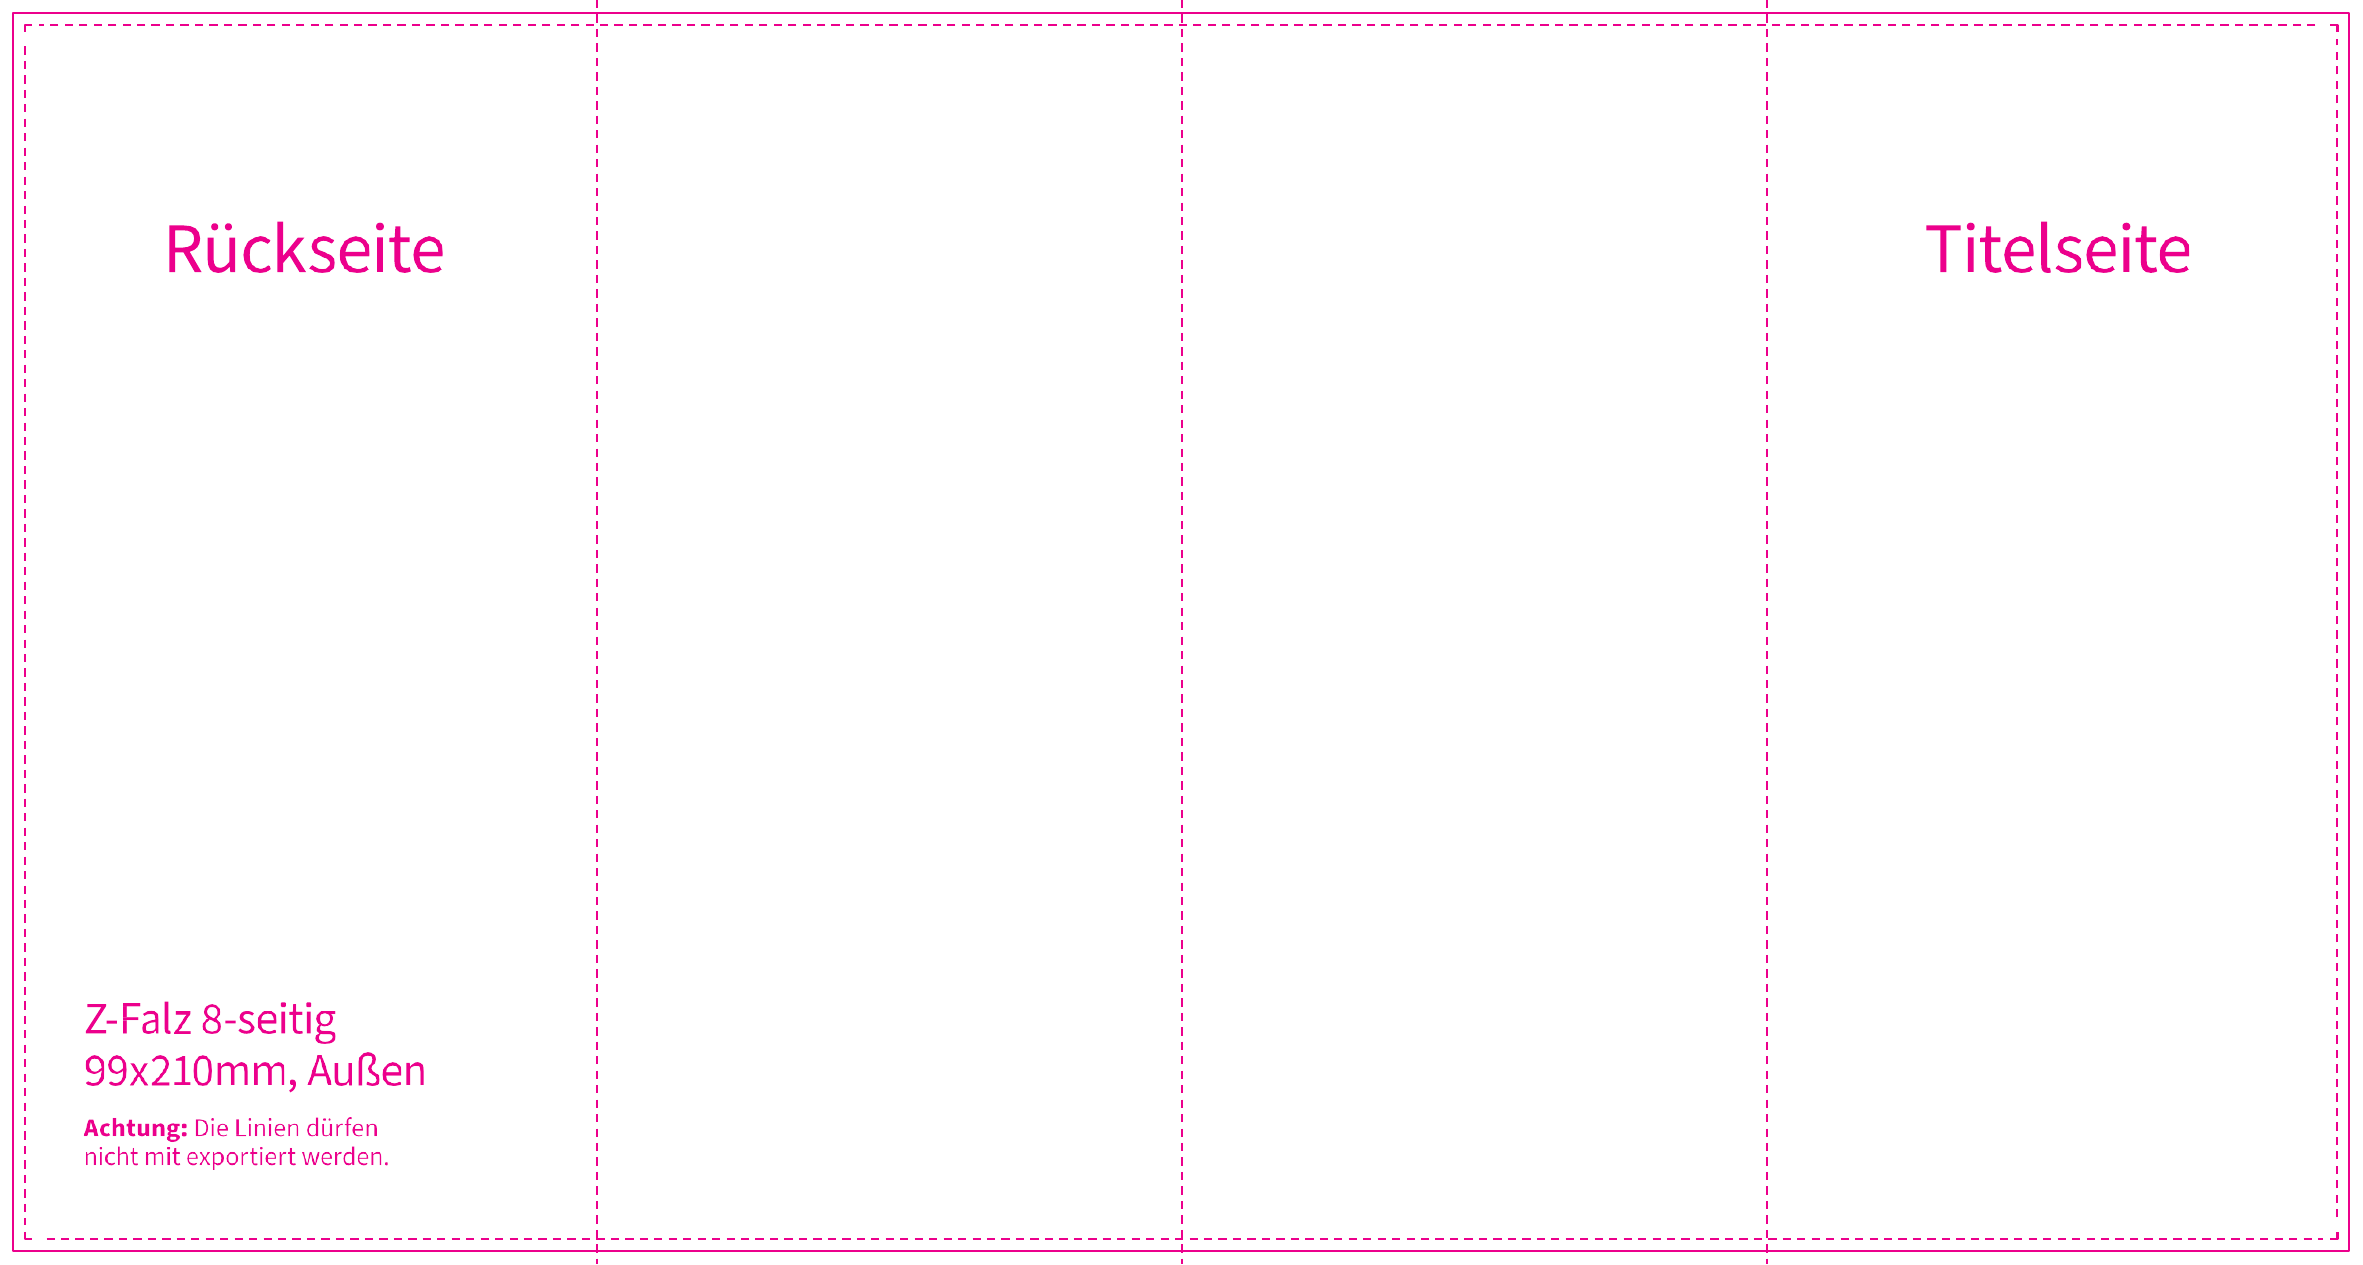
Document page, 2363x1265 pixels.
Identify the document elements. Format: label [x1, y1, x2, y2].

text_box [11, 0, 2351, 1265]
